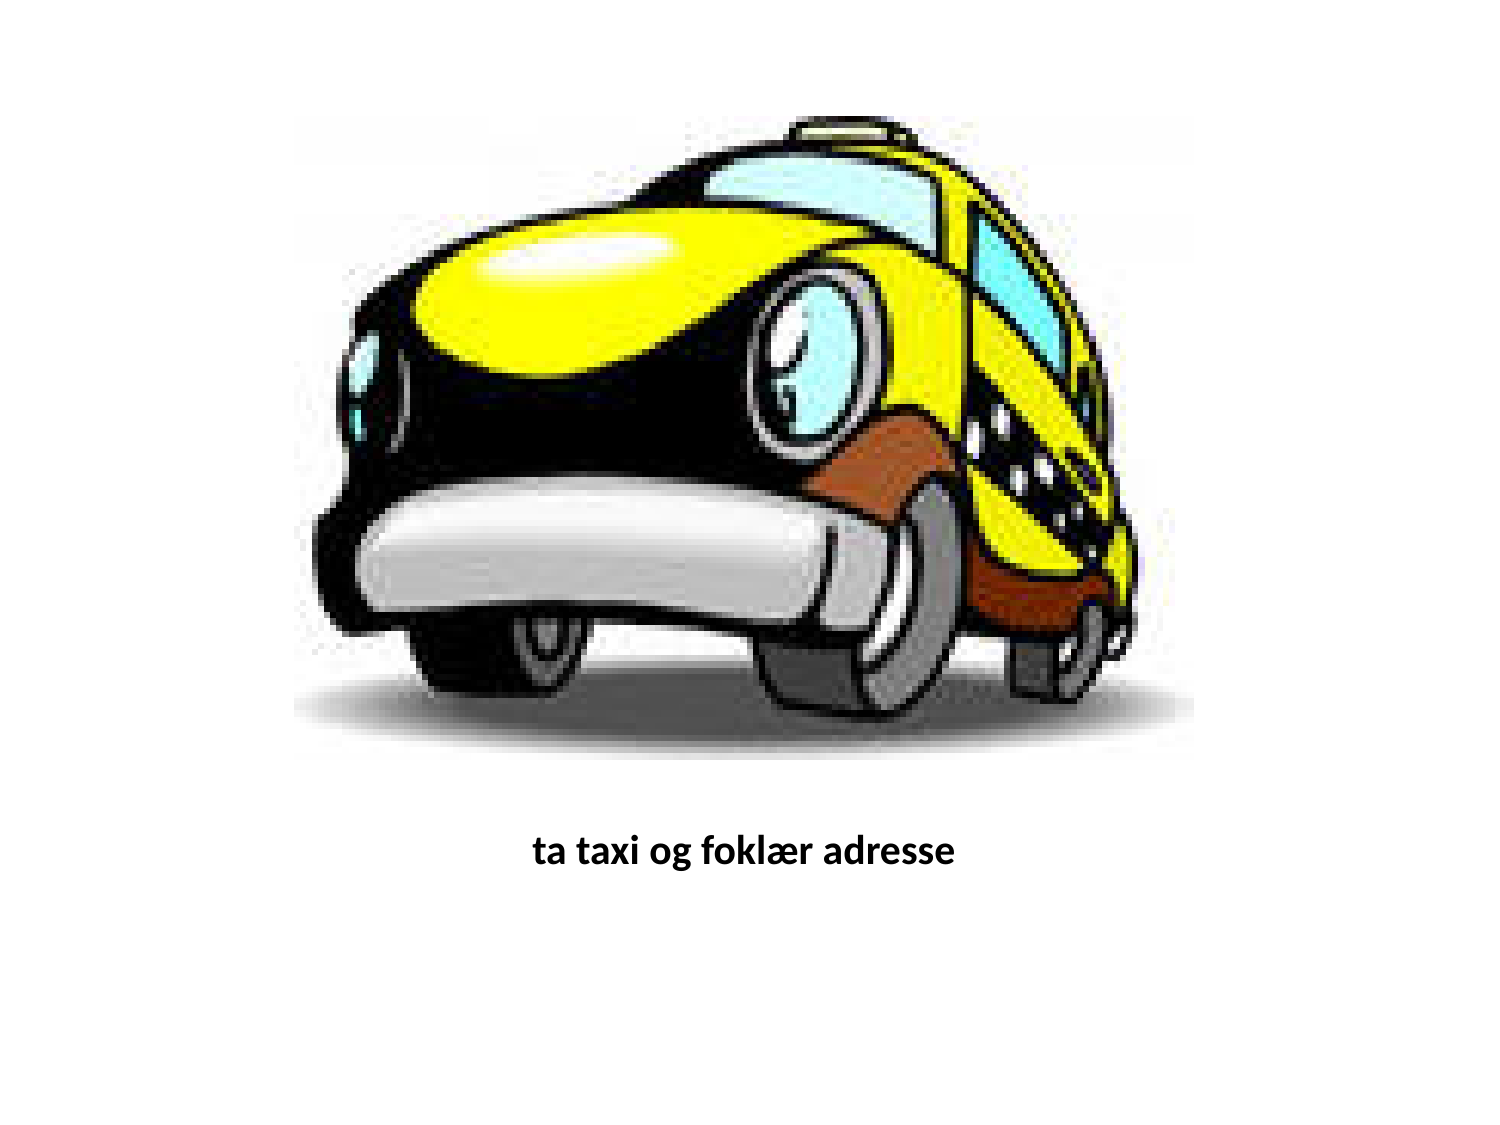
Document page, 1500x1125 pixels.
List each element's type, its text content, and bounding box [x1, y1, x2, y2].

picture [293, 116, 1195, 760]
title ta taxi og foklær adresse [294, 787, 1194, 881]
